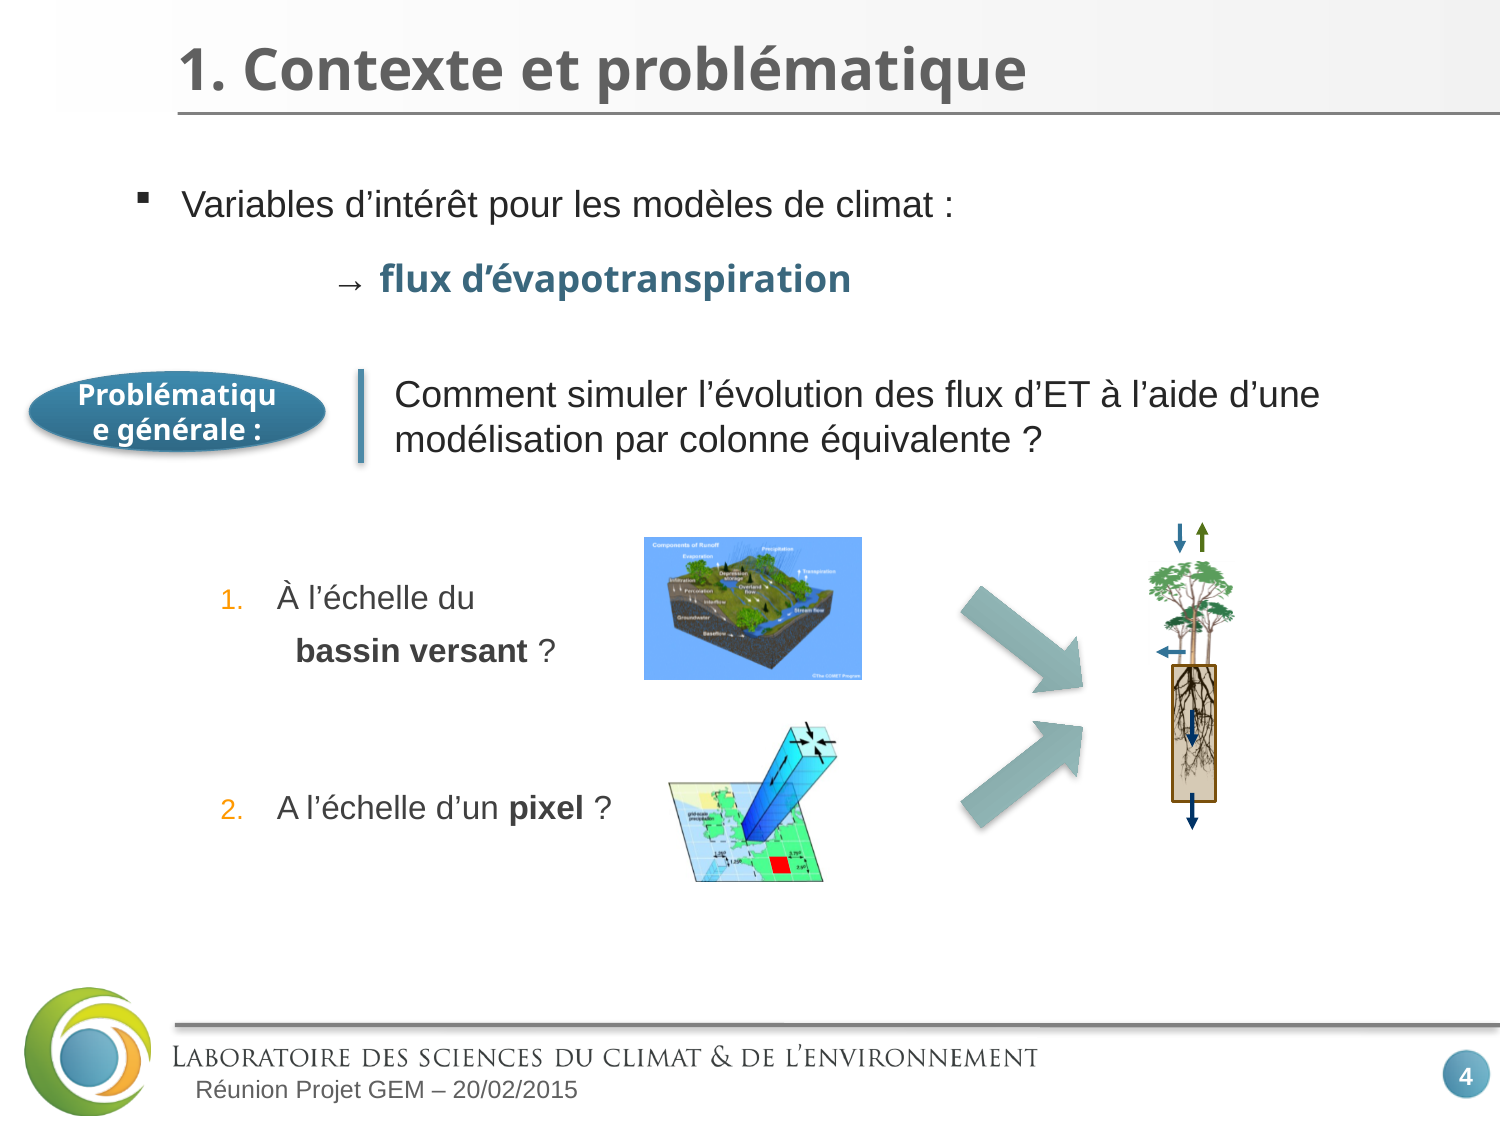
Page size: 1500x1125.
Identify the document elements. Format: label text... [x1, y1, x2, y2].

picture [1438, 1046, 1500, 1109]
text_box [1148, 521, 1235, 831]
title 1. Contexte et problématique [162, 24, 1403, 85]
list Variables d’intérêt pour les modèles de climat : → flux d’évapotranspiration [88, 172, 1411, 989]
text_box Réunion Projet GEM – 20/02/2015 [180, 1058, 656, 1119]
text_box À l’échelle du bassin versant ? A l’échelle d’un pixel ? [205, 569, 632, 834]
text_box [960, 721, 1083, 828]
picture [643, 537, 862, 681]
text_box [960, 586, 1083, 693]
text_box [664, 720, 841, 882]
text_box Problématique générale : [28, 371, 326, 453]
text_box Comment simuler l’évolution des flux d’ET à l’aide d’une modélisation par colonne équivalente ? [348, 362, 1447, 444]
picture [24, 987, 151, 1116]
